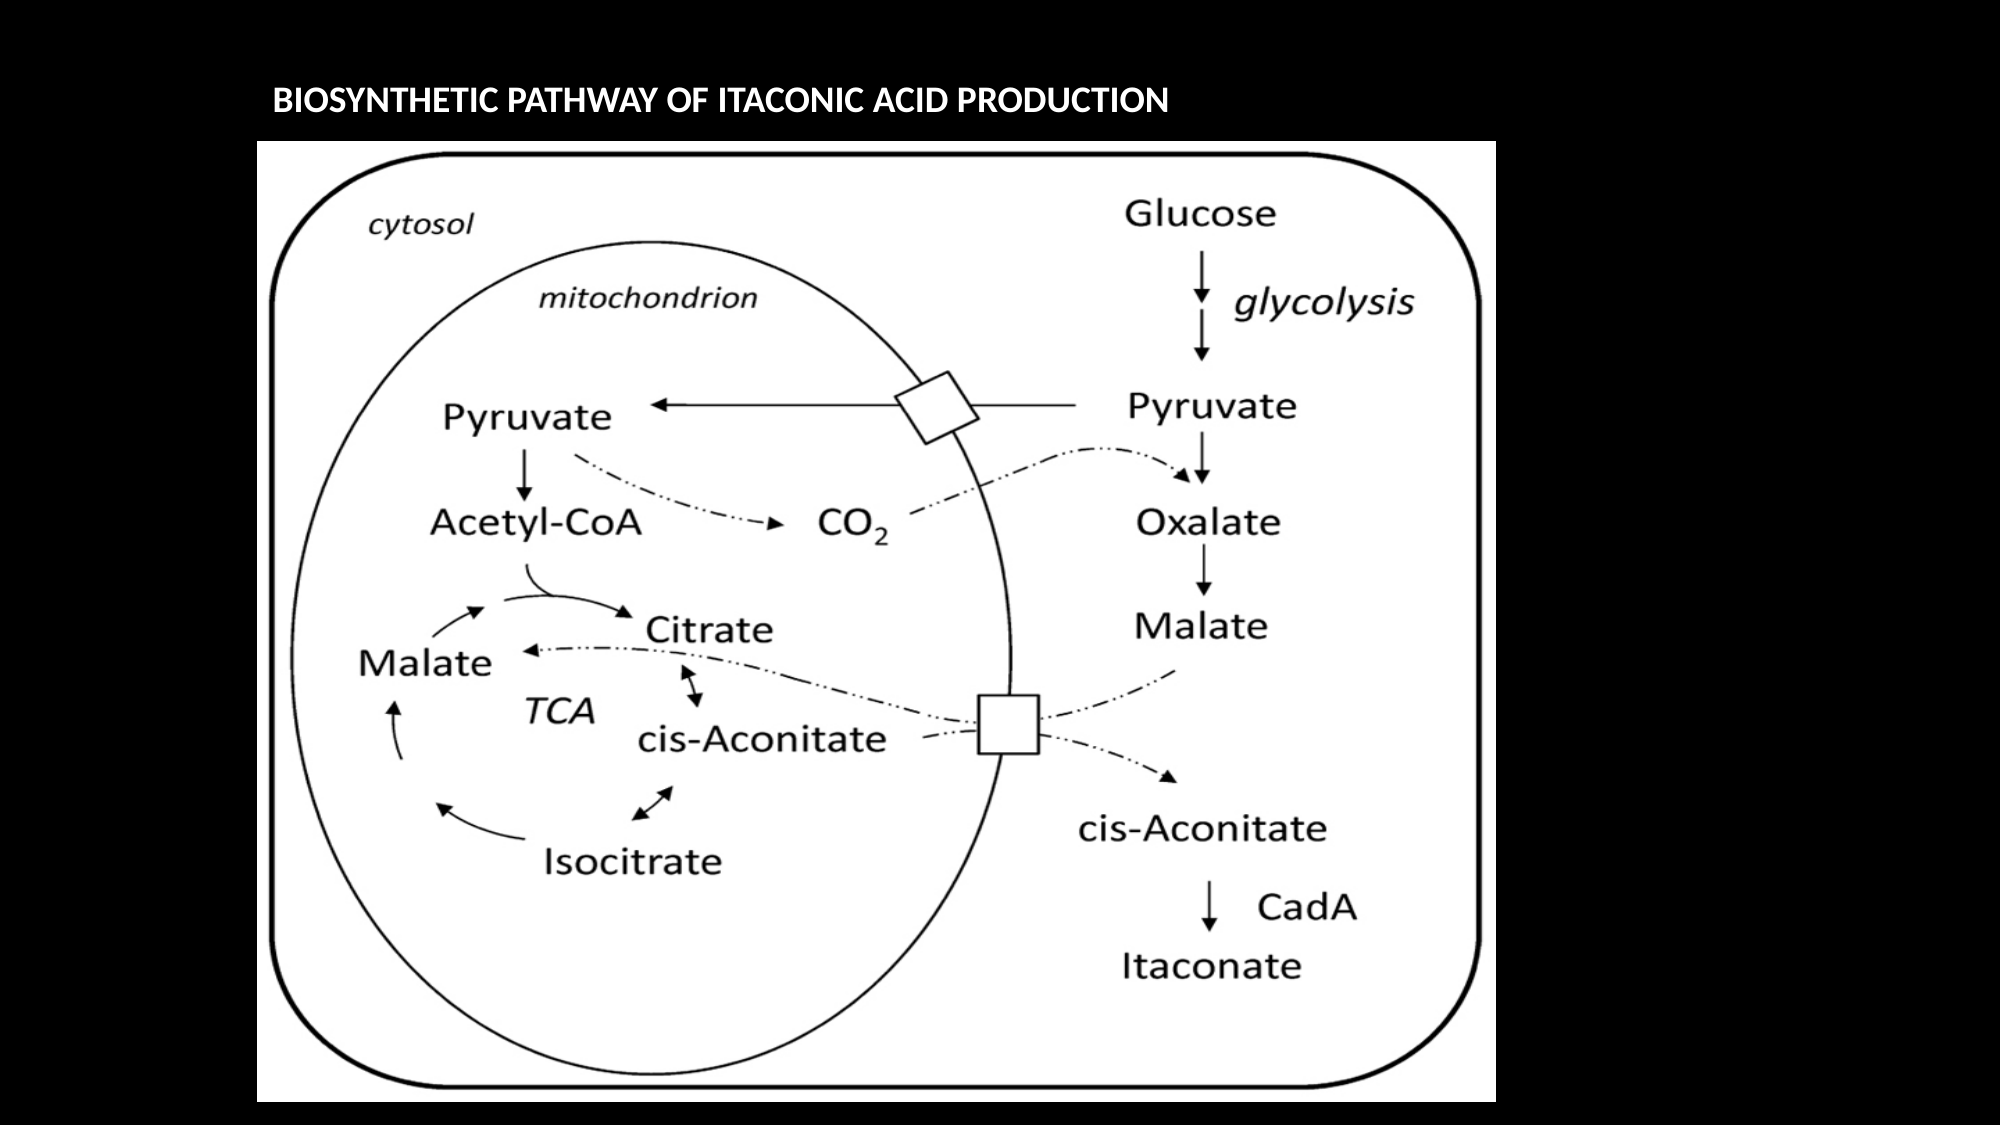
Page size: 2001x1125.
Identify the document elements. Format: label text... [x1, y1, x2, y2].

picture [257, 141, 1496, 1102]
text_box BIOSYNTHETIC PATHWAY OF ITACONIC ACID PRODUCTION [257, 67, 1553, 128]
